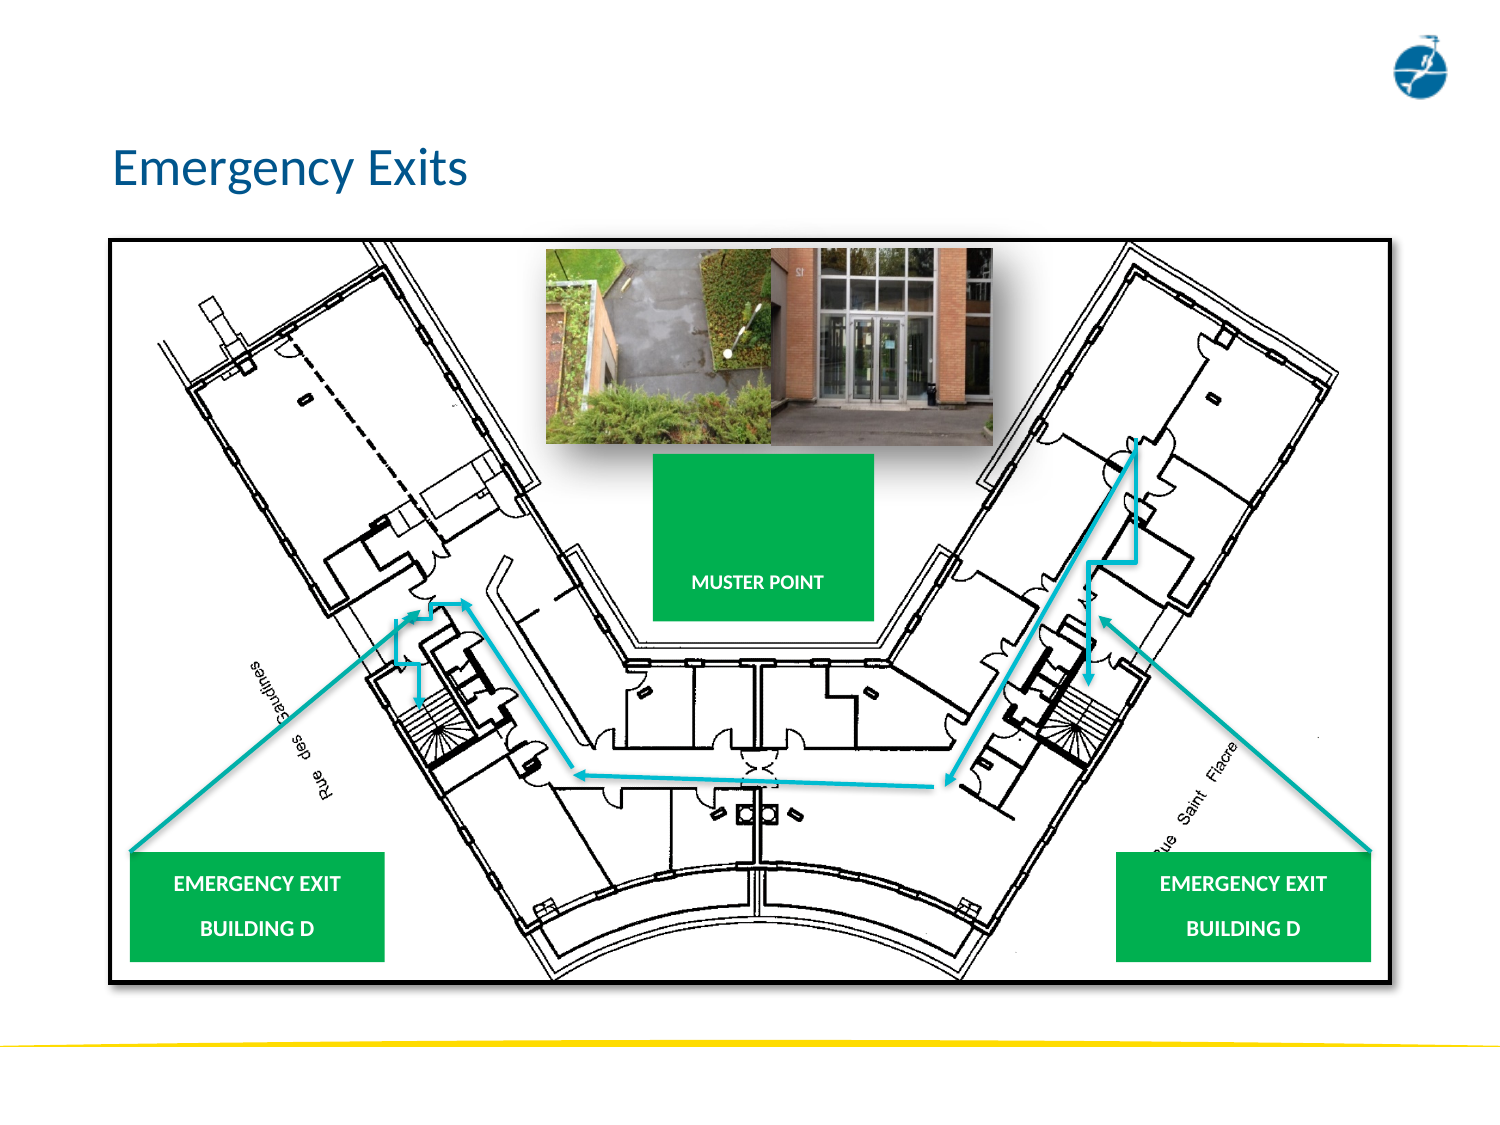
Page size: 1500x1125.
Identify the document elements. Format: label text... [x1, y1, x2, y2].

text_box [572, 774, 935, 788]
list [111, 241, 1389, 981]
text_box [1098, 615, 1372, 853]
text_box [944, 450, 1136, 788]
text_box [424, 652, 454, 677]
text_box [129, 609, 421, 853]
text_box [401, 603, 461, 619]
title Emergency Exits [112, 42, 1388, 197]
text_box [460, 597, 573, 769]
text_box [1142, 538, 1237, 587]
picture [546, 248, 993, 446]
